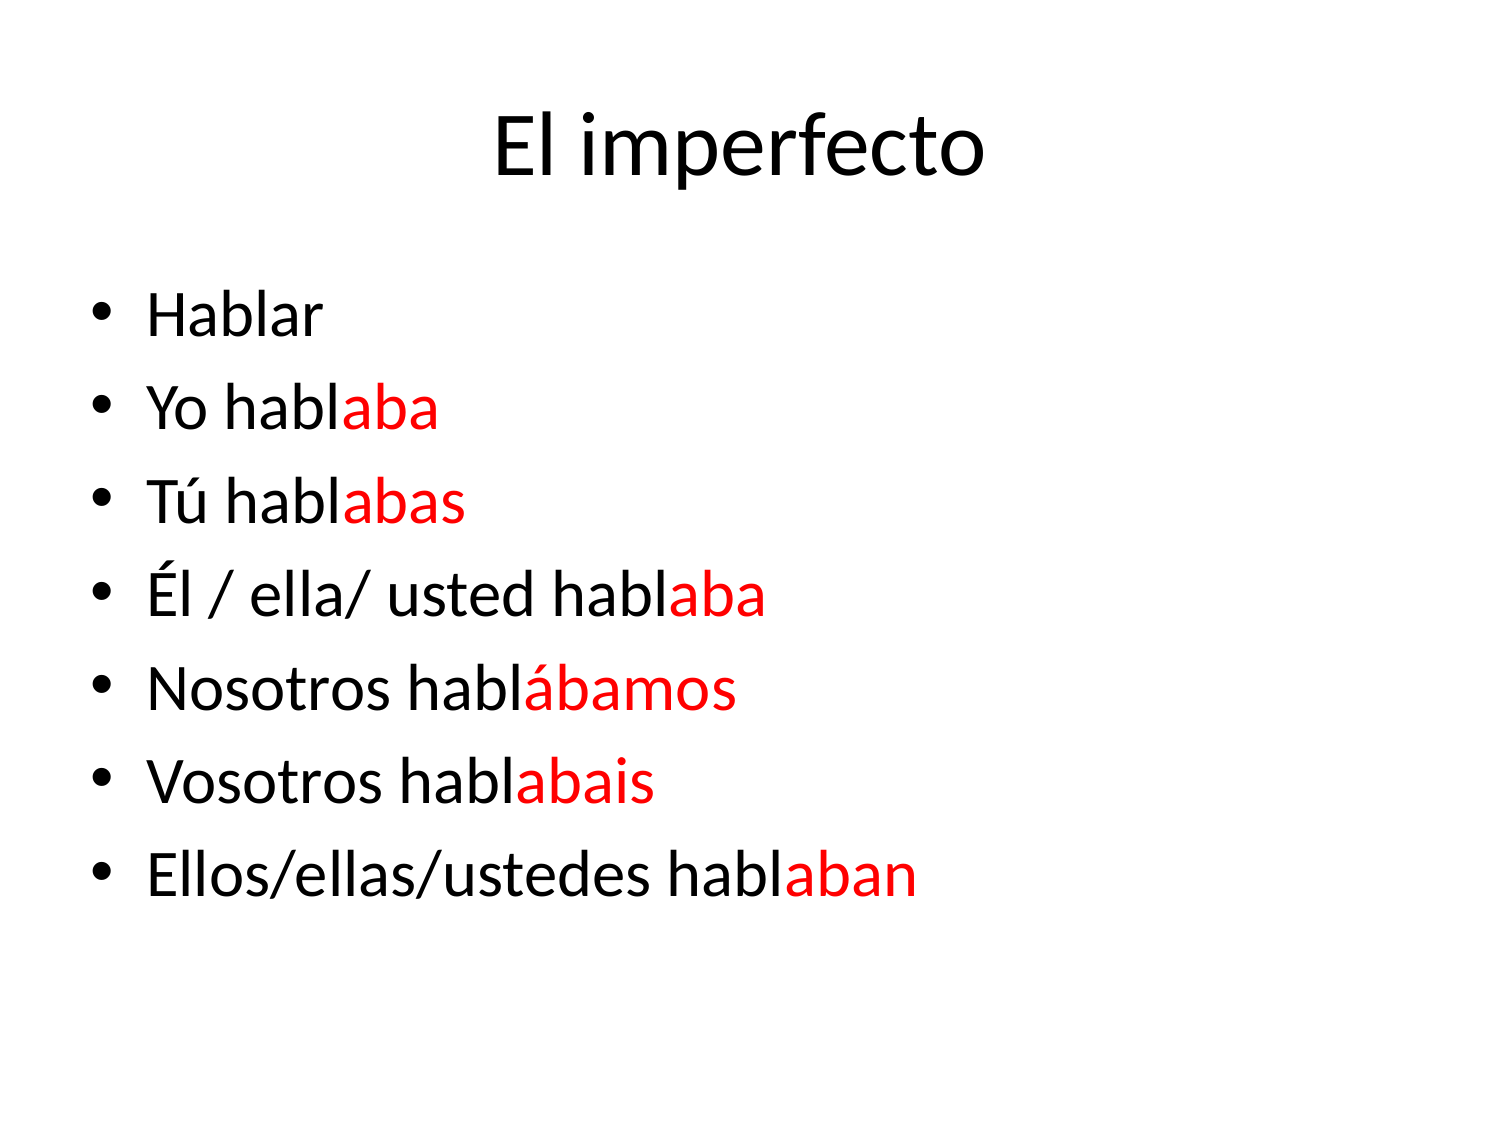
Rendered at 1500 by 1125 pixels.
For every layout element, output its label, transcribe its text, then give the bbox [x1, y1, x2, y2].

title El imperfecto [75, 45, 1425, 233]
list Hablar Yo hablaba Tú hablabas Él / ella/ usted hablaba Nosotros hablábamos Vosotros hablabais Ellos/ellas/ustedes hablaban [75, 262, 1425, 1005]
